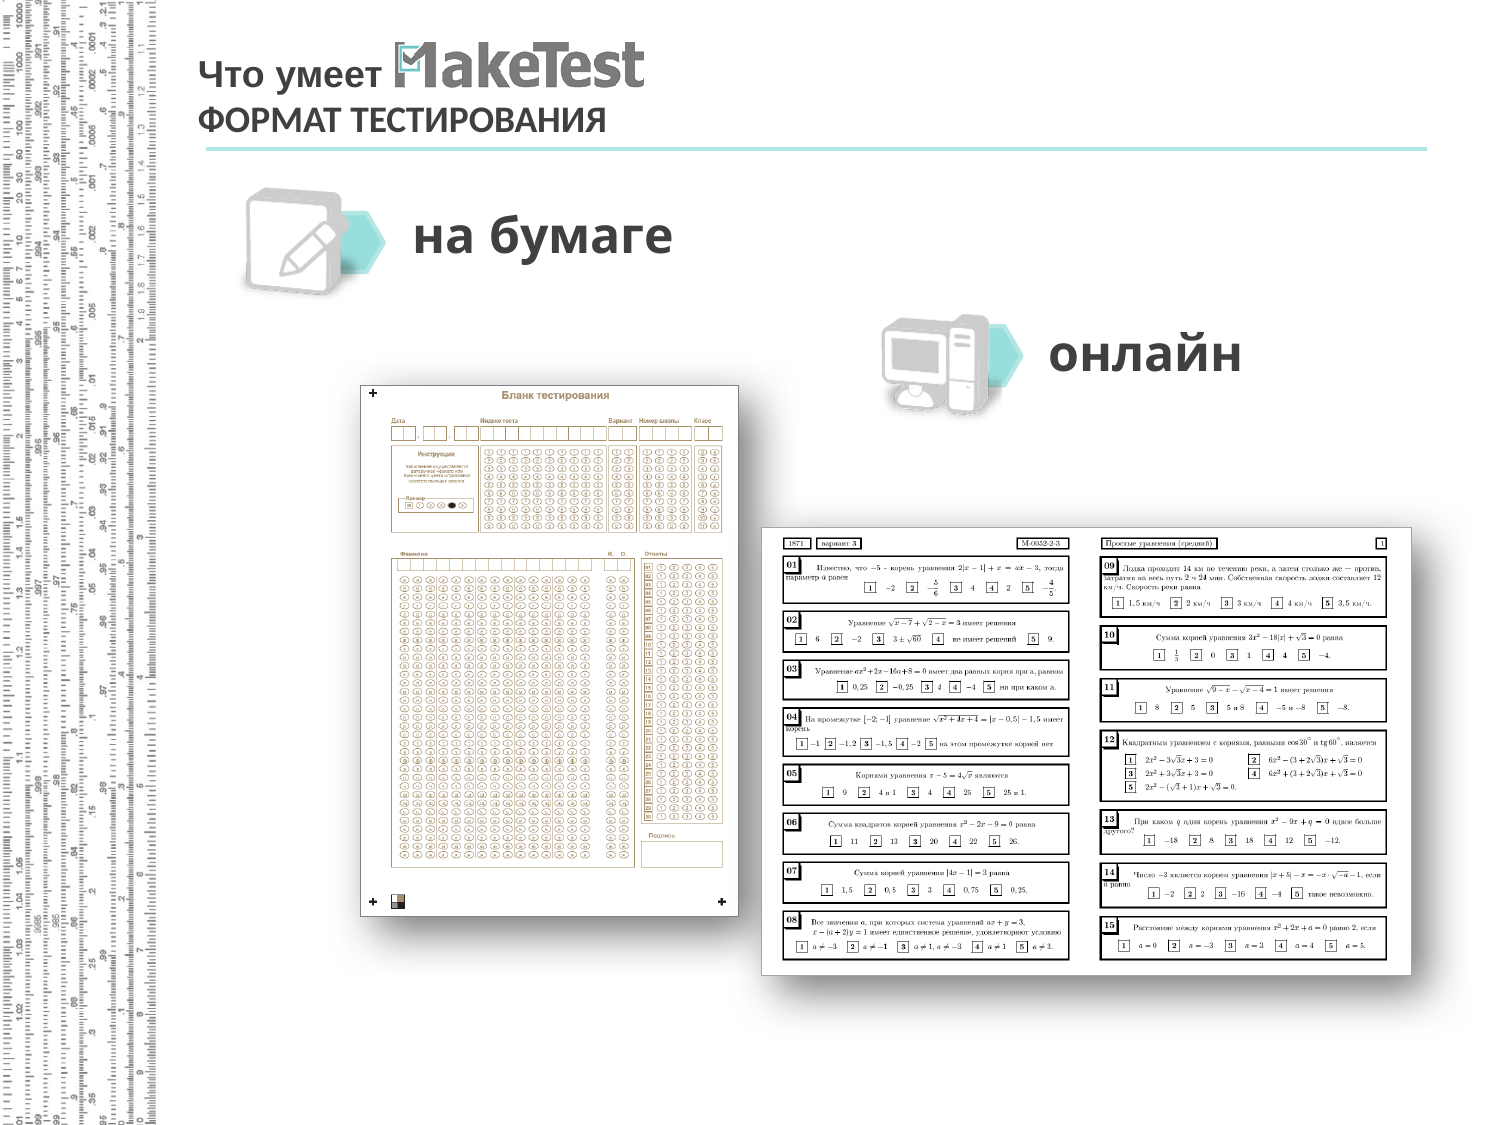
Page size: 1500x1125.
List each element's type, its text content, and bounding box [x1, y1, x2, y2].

picture [761, 526, 1412, 977]
text_box онлайн [1033, 314, 1259, 390]
picture [0, 0, 161, 1125]
text_box Что умеет ФОРМАТ ТЕСТИРОВАНИЯ [183, 42, 1461, 149]
picture [359, 385, 739, 918]
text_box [867, 290, 1022, 425]
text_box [229, 172, 385, 307]
picture [395, 42, 645, 88]
text_box на бумаге [397, 196, 689, 272]
